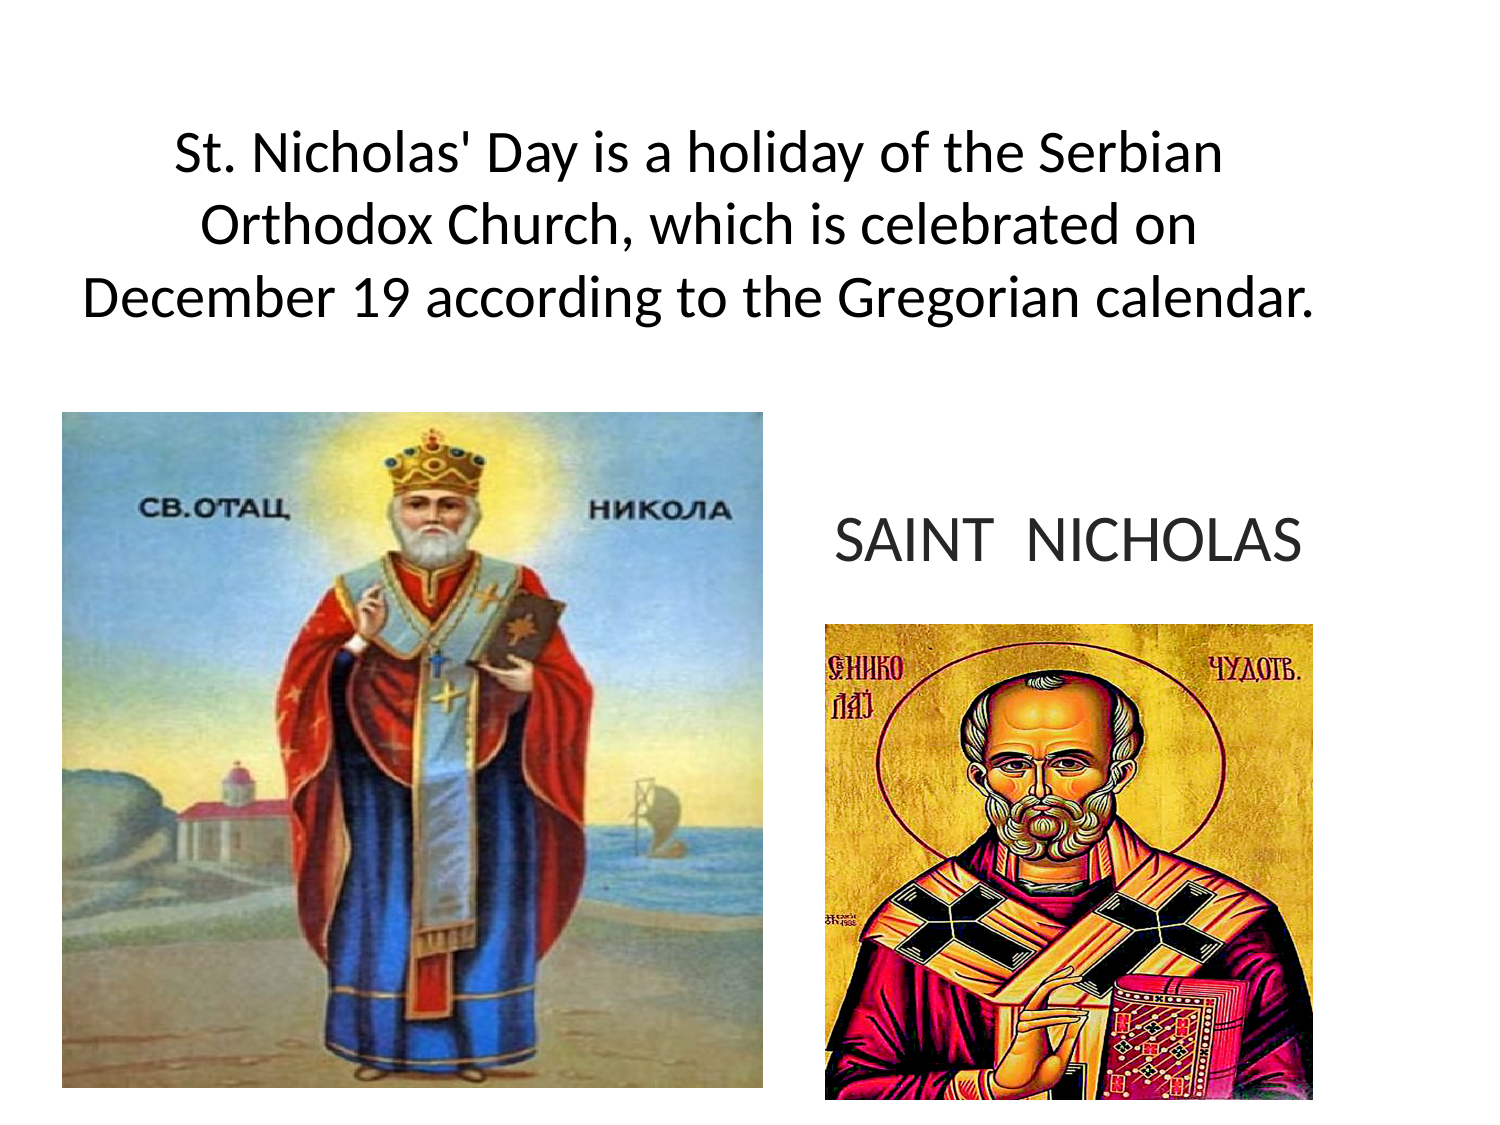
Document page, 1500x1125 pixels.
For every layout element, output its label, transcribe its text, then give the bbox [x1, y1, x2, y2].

title St. Nicholas' Day is a holiday of the Serbian Orthodox Church, which is celebrated on December 19 according to the Gregorian calendar. [62, 99, 1338, 342]
picture [62, 412, 763, 1088]
picture [824, 624, 1313, 1101]
subtitle SAINT NICHOLAS [812, 487, 1325, 663]
